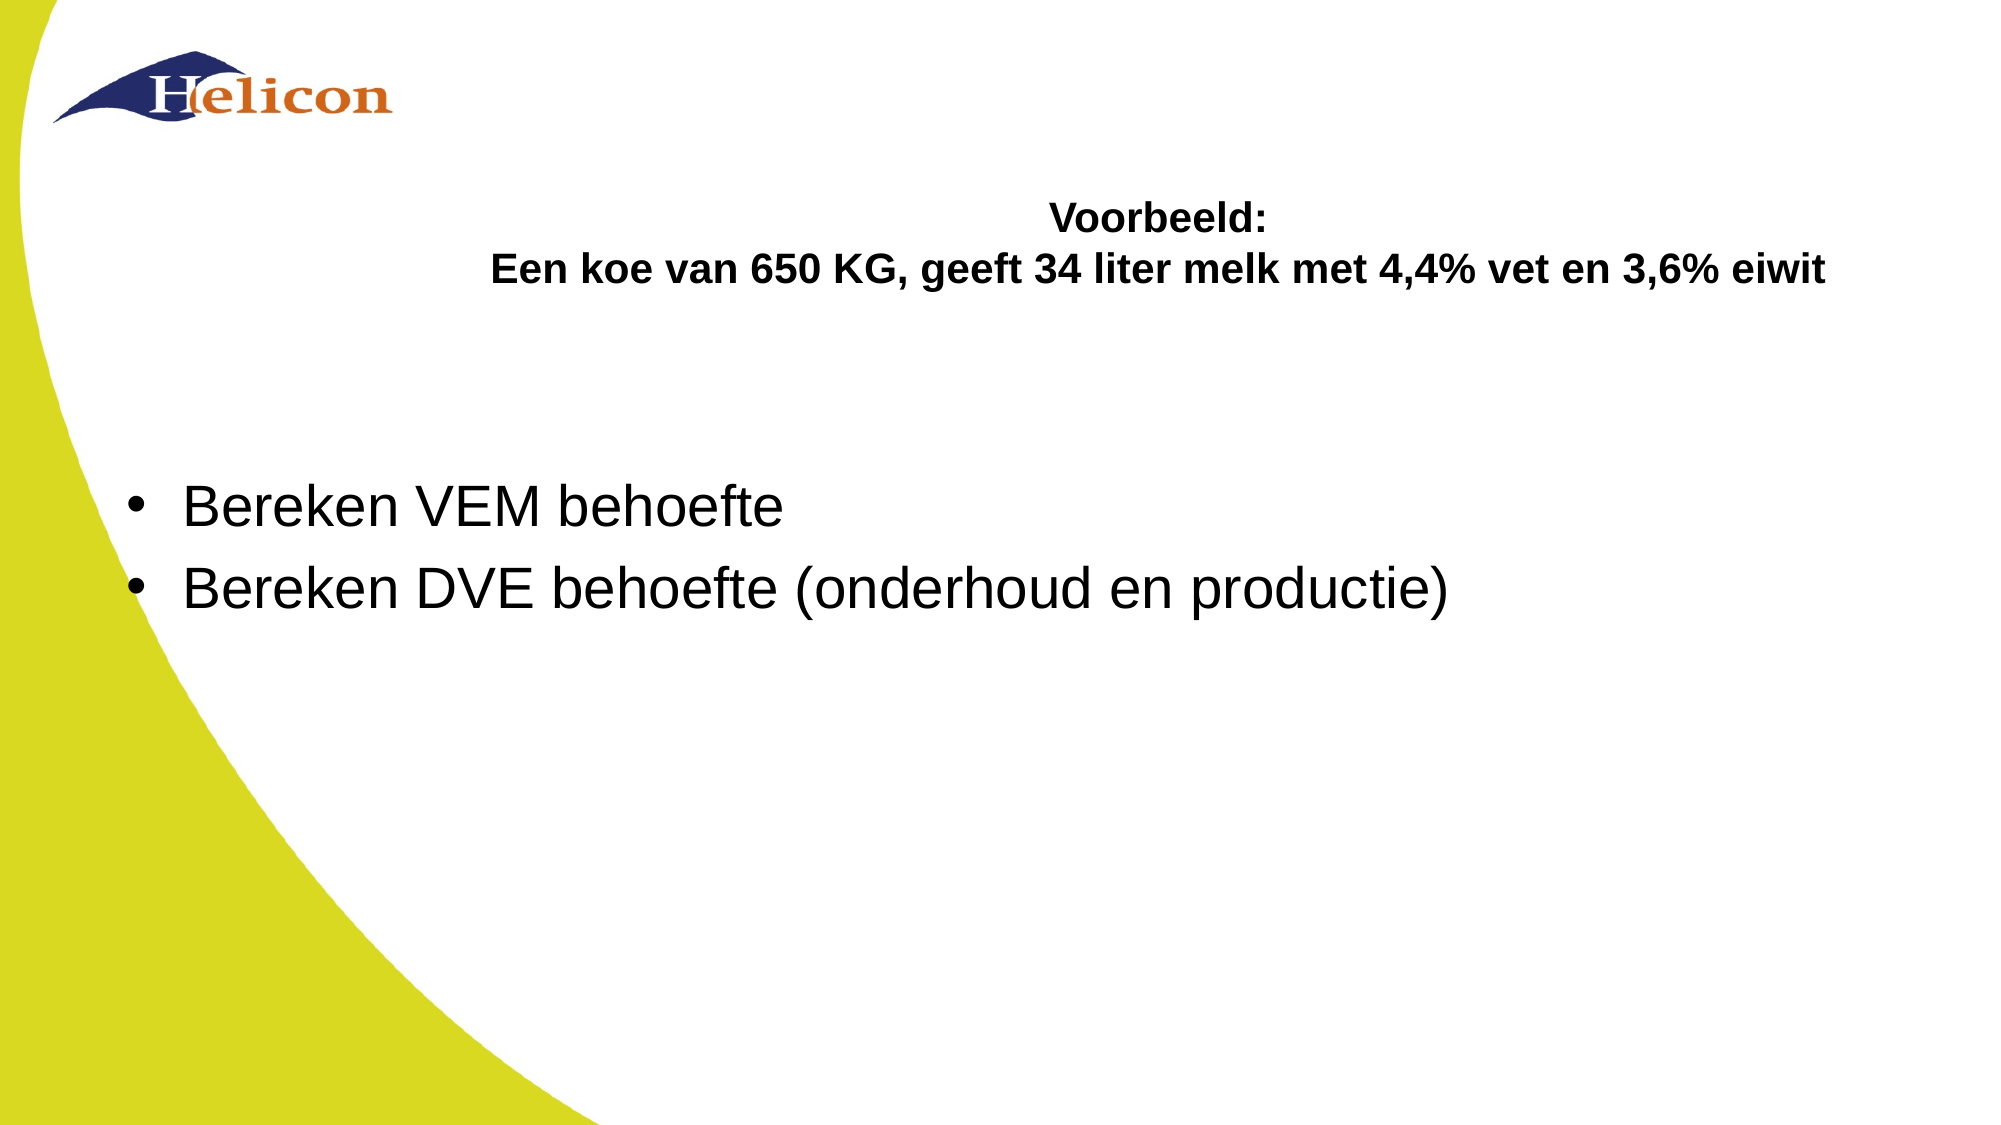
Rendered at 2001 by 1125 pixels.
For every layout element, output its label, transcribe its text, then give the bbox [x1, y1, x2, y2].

list Bereken VEM behoefte Bereken DVE behoefte (onderhoud en productie) [111, 460, 1522, 1098]
title Voorbeeld: Een koe van 650 KG, geeft 34 liter melk met 4,4% vet en 3,6% eiwit [427, 166, 1890, 316]
picture [0, 0, 2000, 1125]
